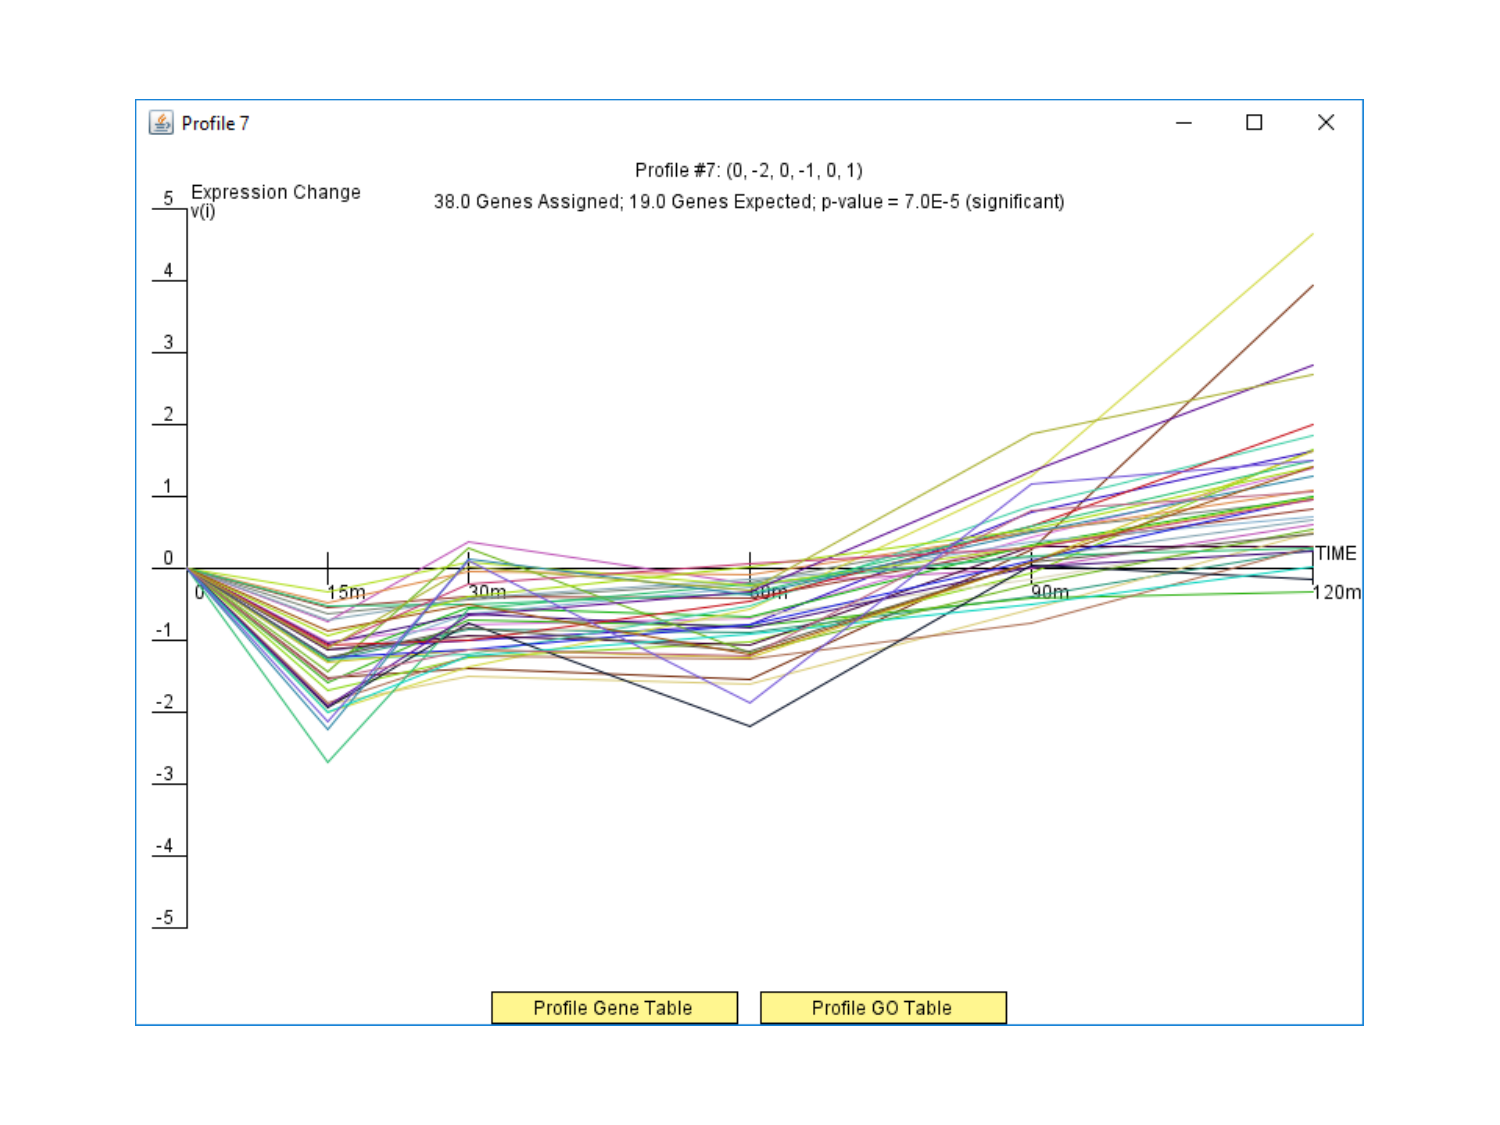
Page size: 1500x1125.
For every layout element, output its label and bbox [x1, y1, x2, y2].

picture [135, 98, 1365, 1026]
